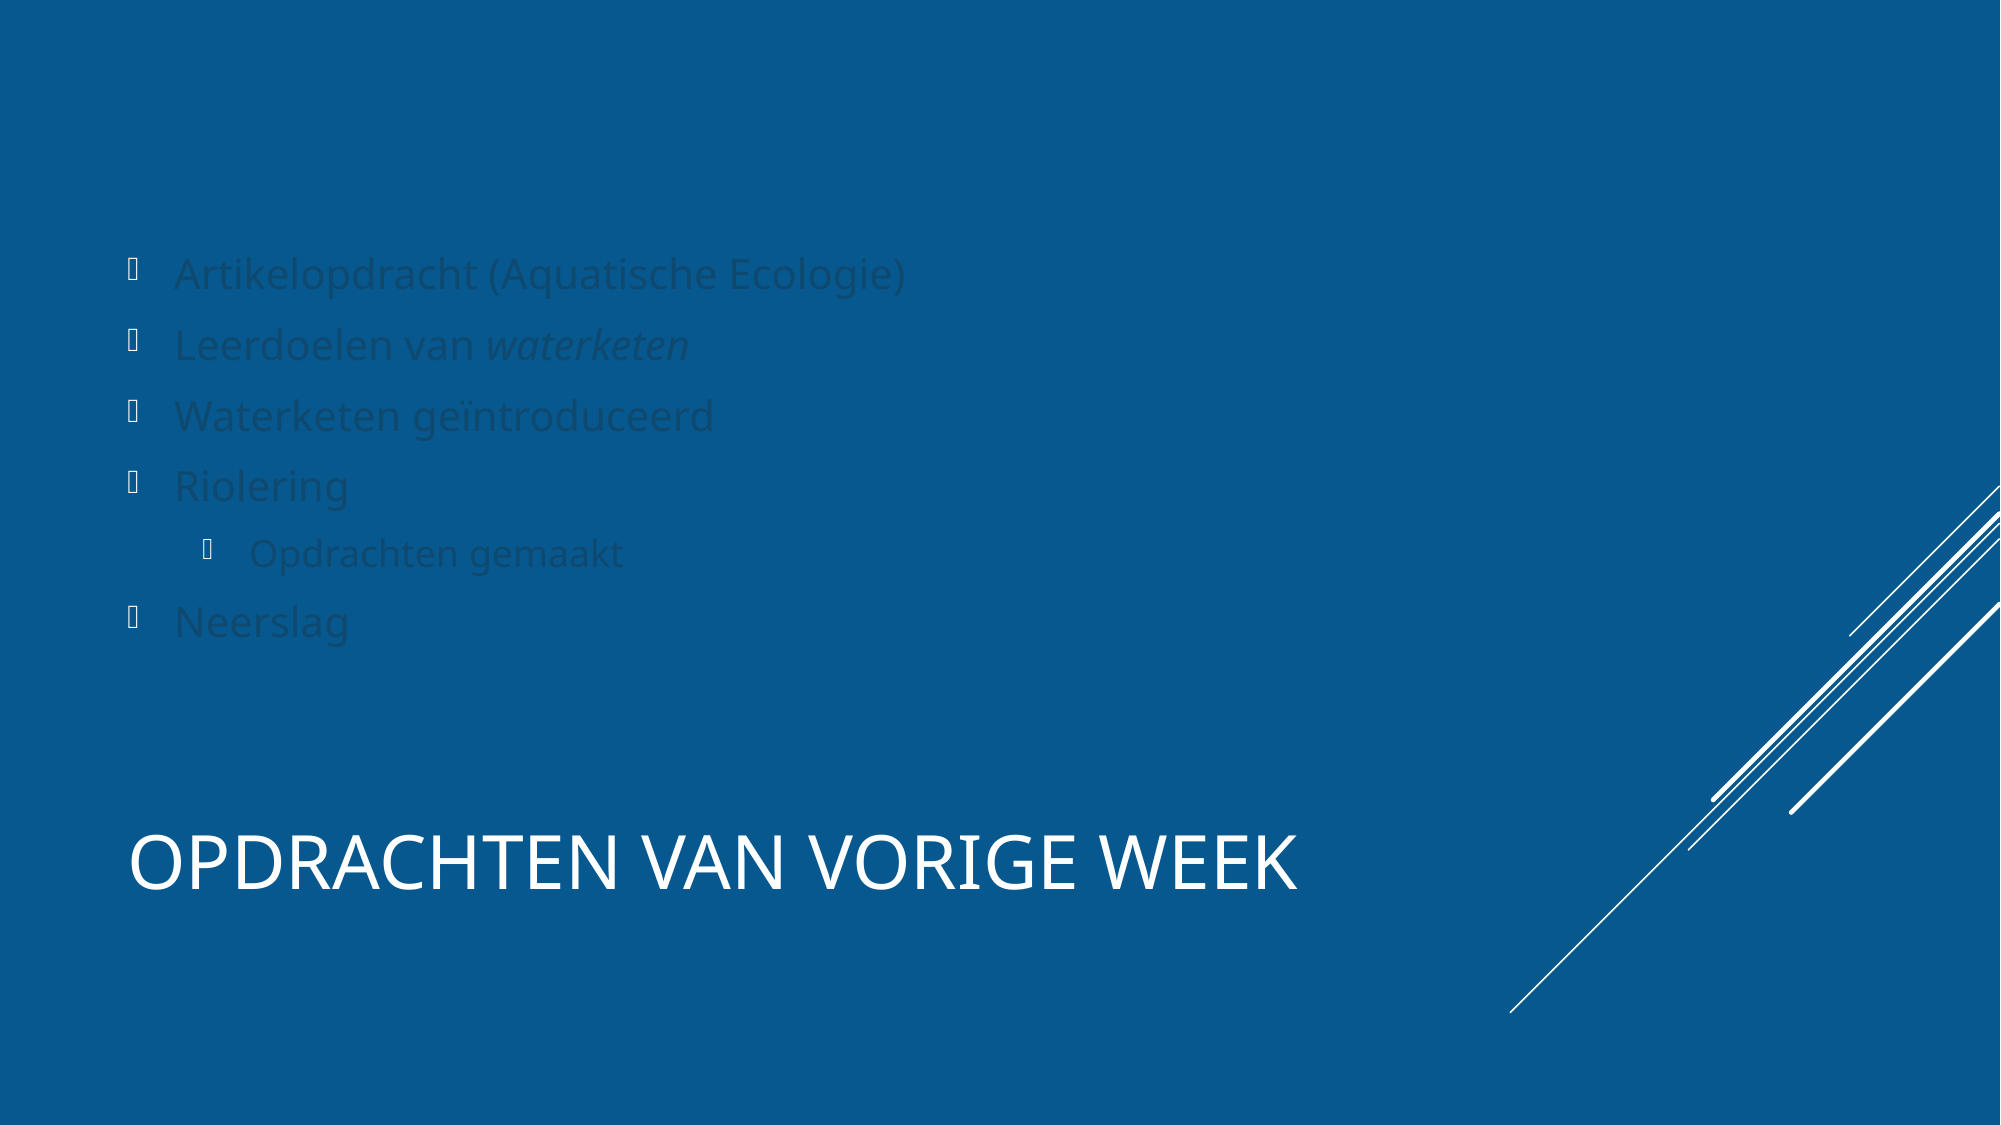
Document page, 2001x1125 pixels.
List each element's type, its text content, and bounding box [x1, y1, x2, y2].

title Opdrachten van vorige week [112, 782, 1513, 984]
list Artikelopdracht (Aquatische Ecologie) Leerdoelen van waterketen Waterketen geïntroduceerd Riolering Opdrachten gemaakt Neerslag [112, 112, 1513, 782]
